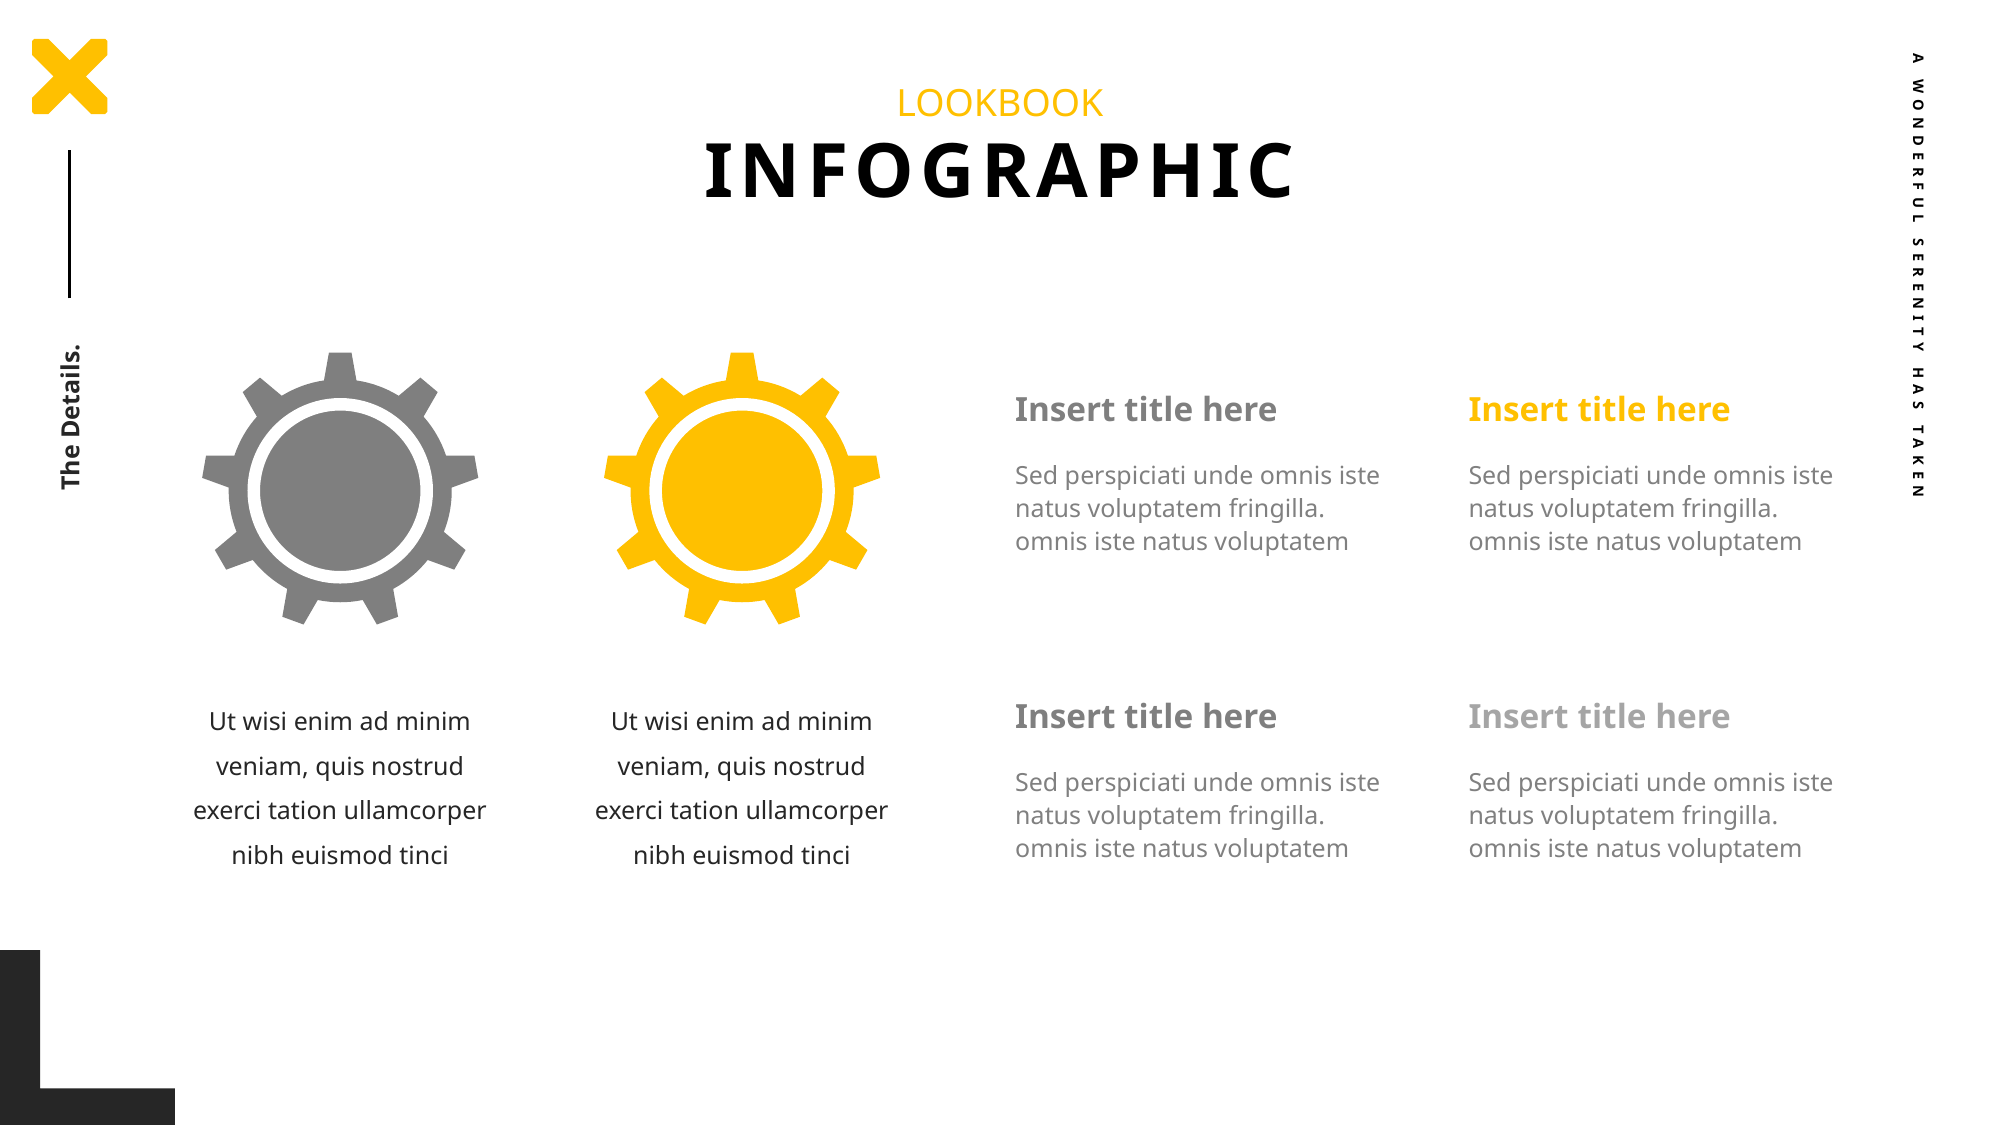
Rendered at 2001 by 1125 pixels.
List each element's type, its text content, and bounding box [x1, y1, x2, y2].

text_box Insert title here [1453, 688, 1769, 743]
text_box INFOGRAPHIC [504, 115, 1496, 220]
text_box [200, 351, 480, 631]
text_box Insert title here [1453, 381, 1769, 436]
text_box A WONDERFUL SERENITY HAS TAKEN [1902, 38, 1944, 536]
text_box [602, 351, 882, 631]
text_box Sed perspiciati unde omnis iste natus voluptatem fringilla. omnis iste natus voluptatem [1453, 756, 1855, 870]
text_box Ut wisi enim ad minim veniam, quis nostrud exerci tation ullamcorper nibh euismod tinci [175, 683, 506, 861]
text_box The Details. [47, 162, 92, 506]
text_box Insert title here [1000, 688, 1316, 743]
text_box Sed perspiciati unde omnis iste natus voluptatem fringilla. omnis iste natus voluptatem [1453, 449, 1855, 563]
text_box LOOKBOOK [881, 71, 1119, 115]
text_box Ut wisi enim ad minim veniam, quis nostrud exerci tation ullamcorper nibh euismod tinci [576, 683, 908, 861]
text_box [0, 949, 176, 1125]
text_box Sed perspiciati unde omnis iste natus voluptatem fringilla. omnis iste natus voluptatem [1000, 756, 1401, 870]
text_box [31, 37, 109, 116]
text_box Insert title here [1000, 381, 1316, 436]
text_box Sed perspiciati unde omnis iste natus voluptatem fringilla. omnis iste natus voluptatem [1000, 449, 1401, 563]
